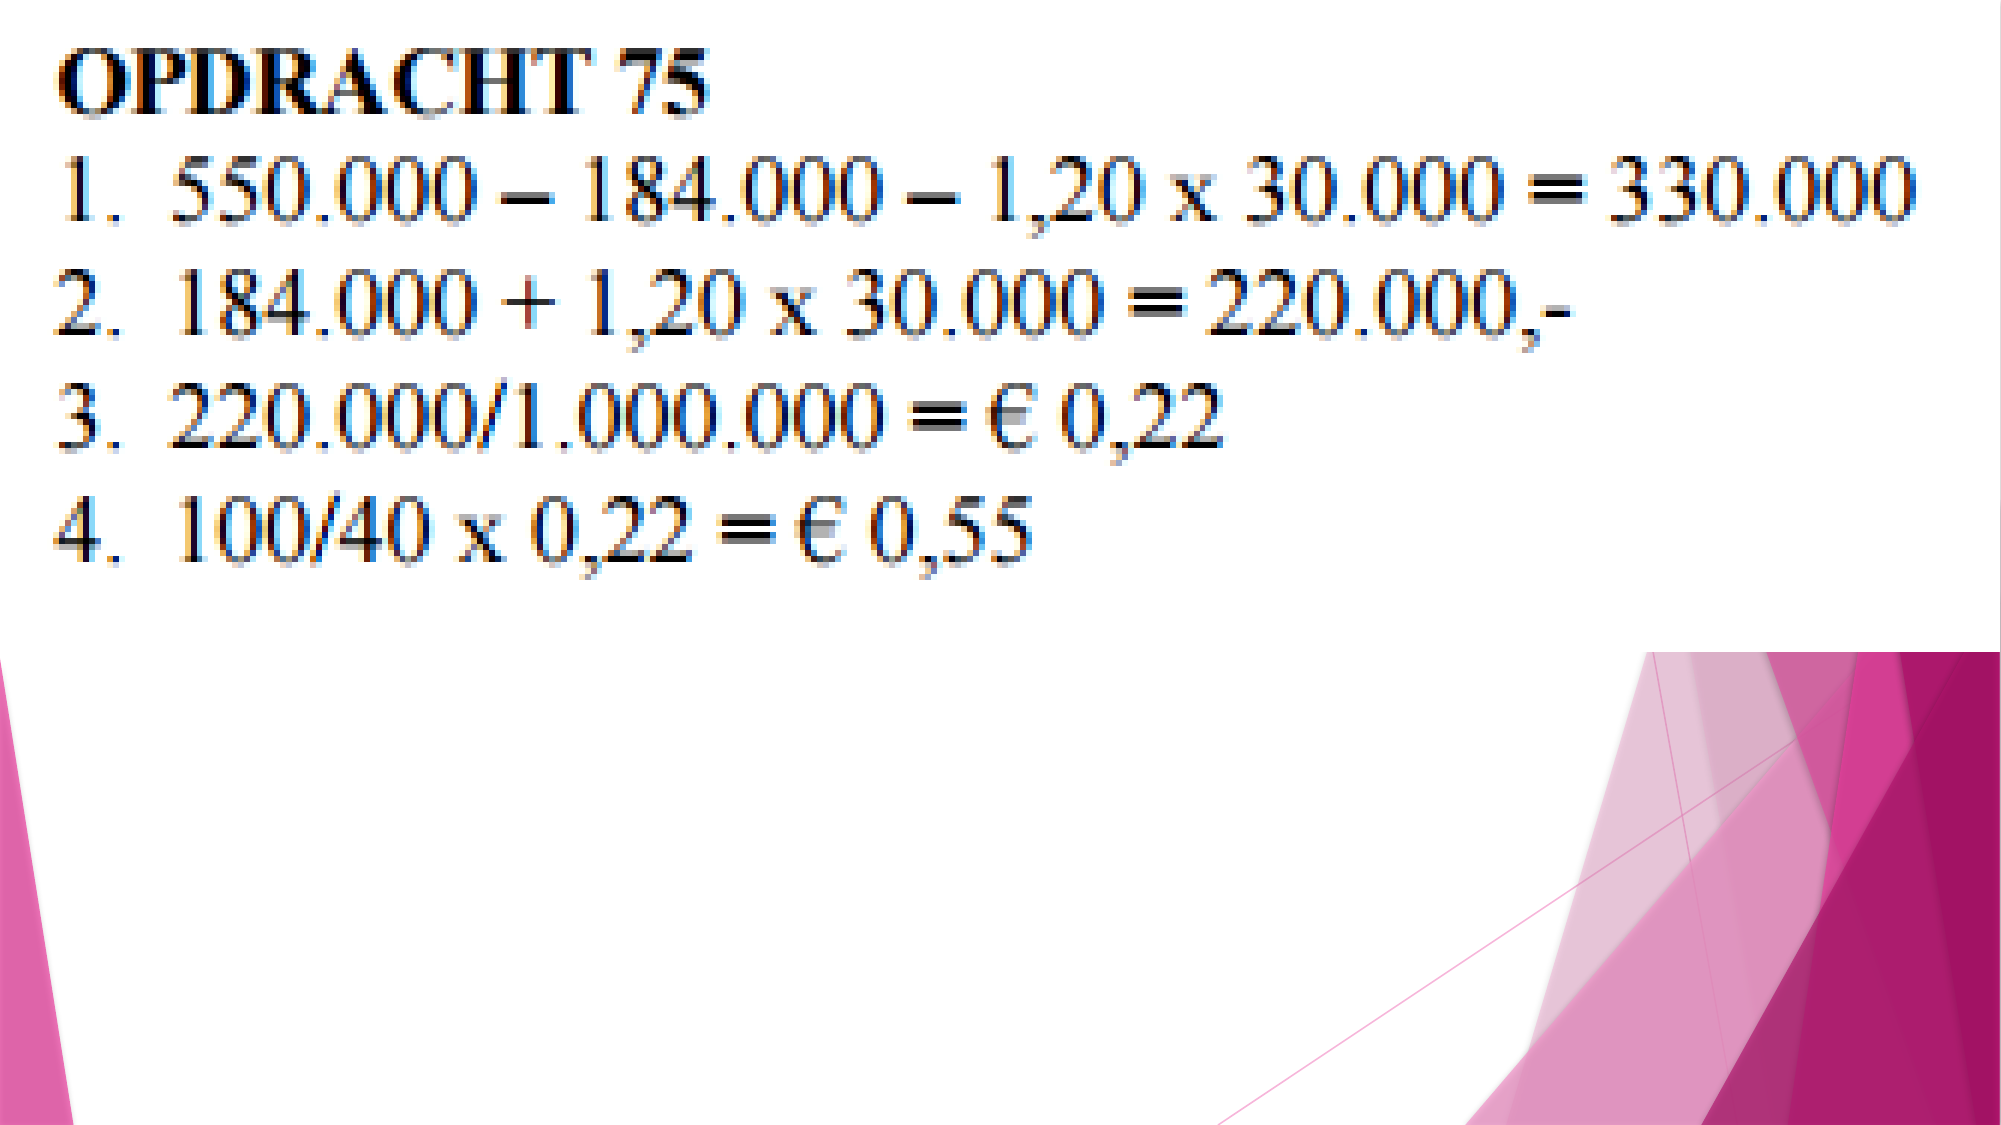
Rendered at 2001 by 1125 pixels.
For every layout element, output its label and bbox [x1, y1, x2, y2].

picture [0, 0, 2000, 653]
